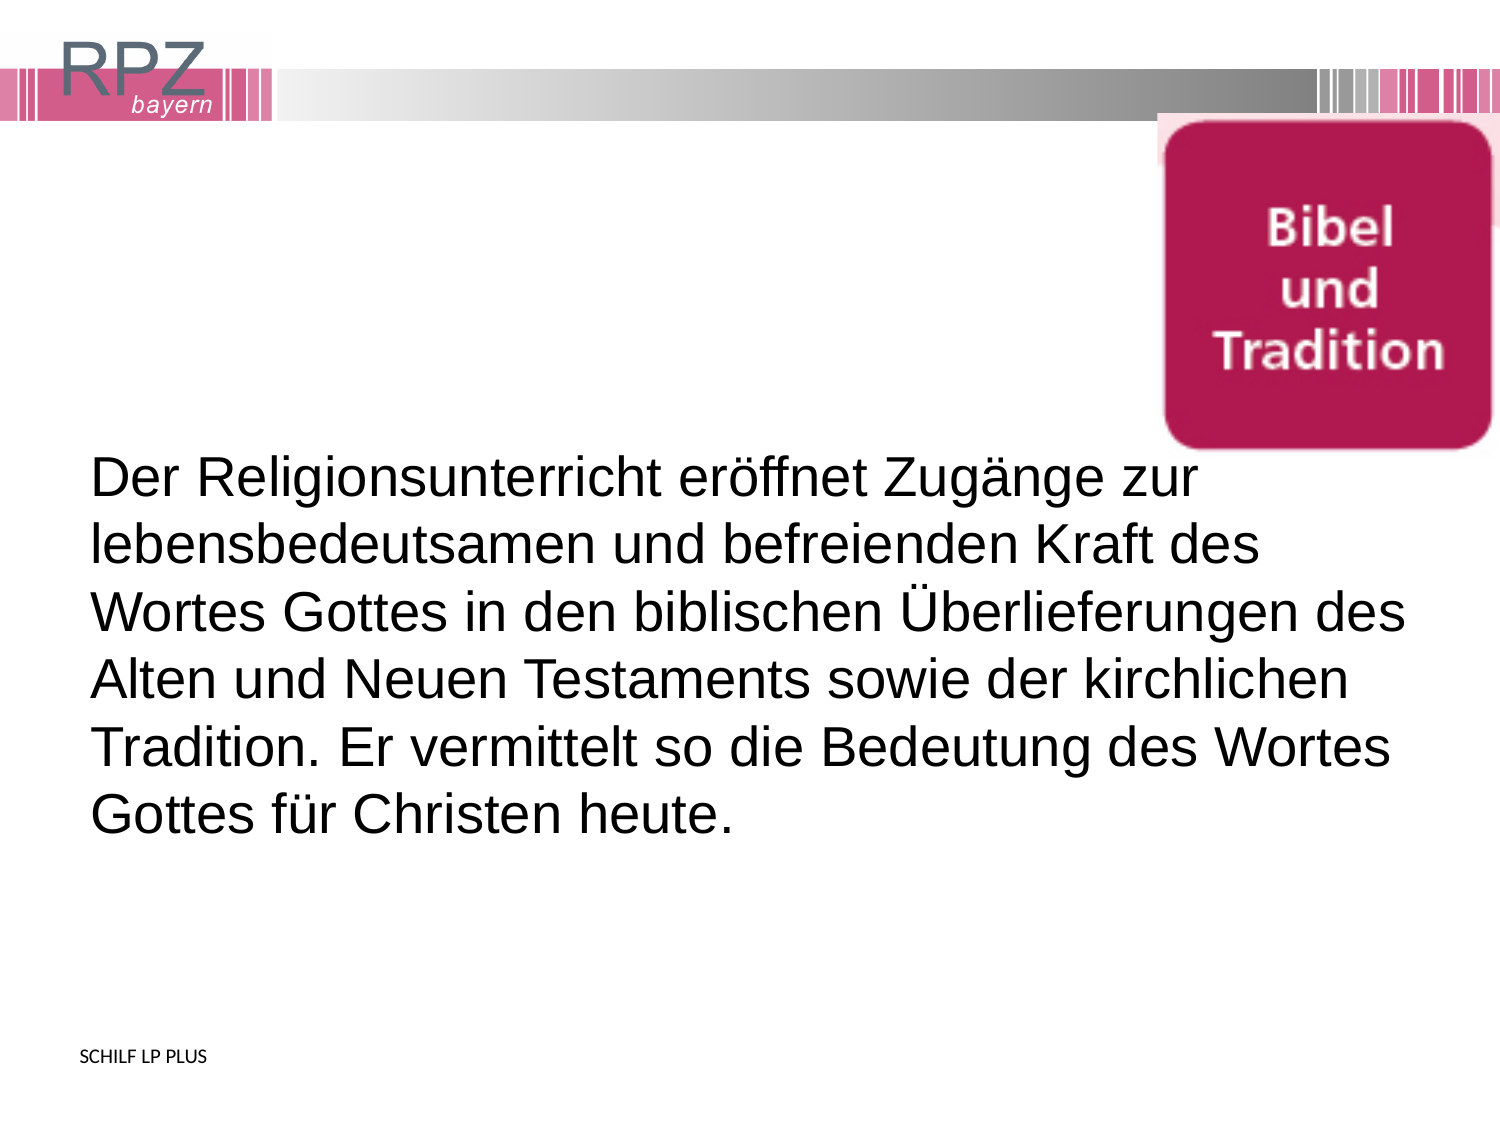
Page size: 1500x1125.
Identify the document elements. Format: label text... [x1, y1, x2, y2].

list Der Religionsunterricht eröffnet Zugänge zur lebensbedeutsamen und befreienden Kraft des Wortes Gottes in den biblischen Überlieferungen des Alten und Neuen Testaments sowie der kirchlichen Tradition. Er vermittelt so die Bedeutung des Wortes Gottes für Christen heute. [75, 262, 1425, 1005]
picture [0, 31, 272, 121]
picture [1157, 69, 1500, 460]
